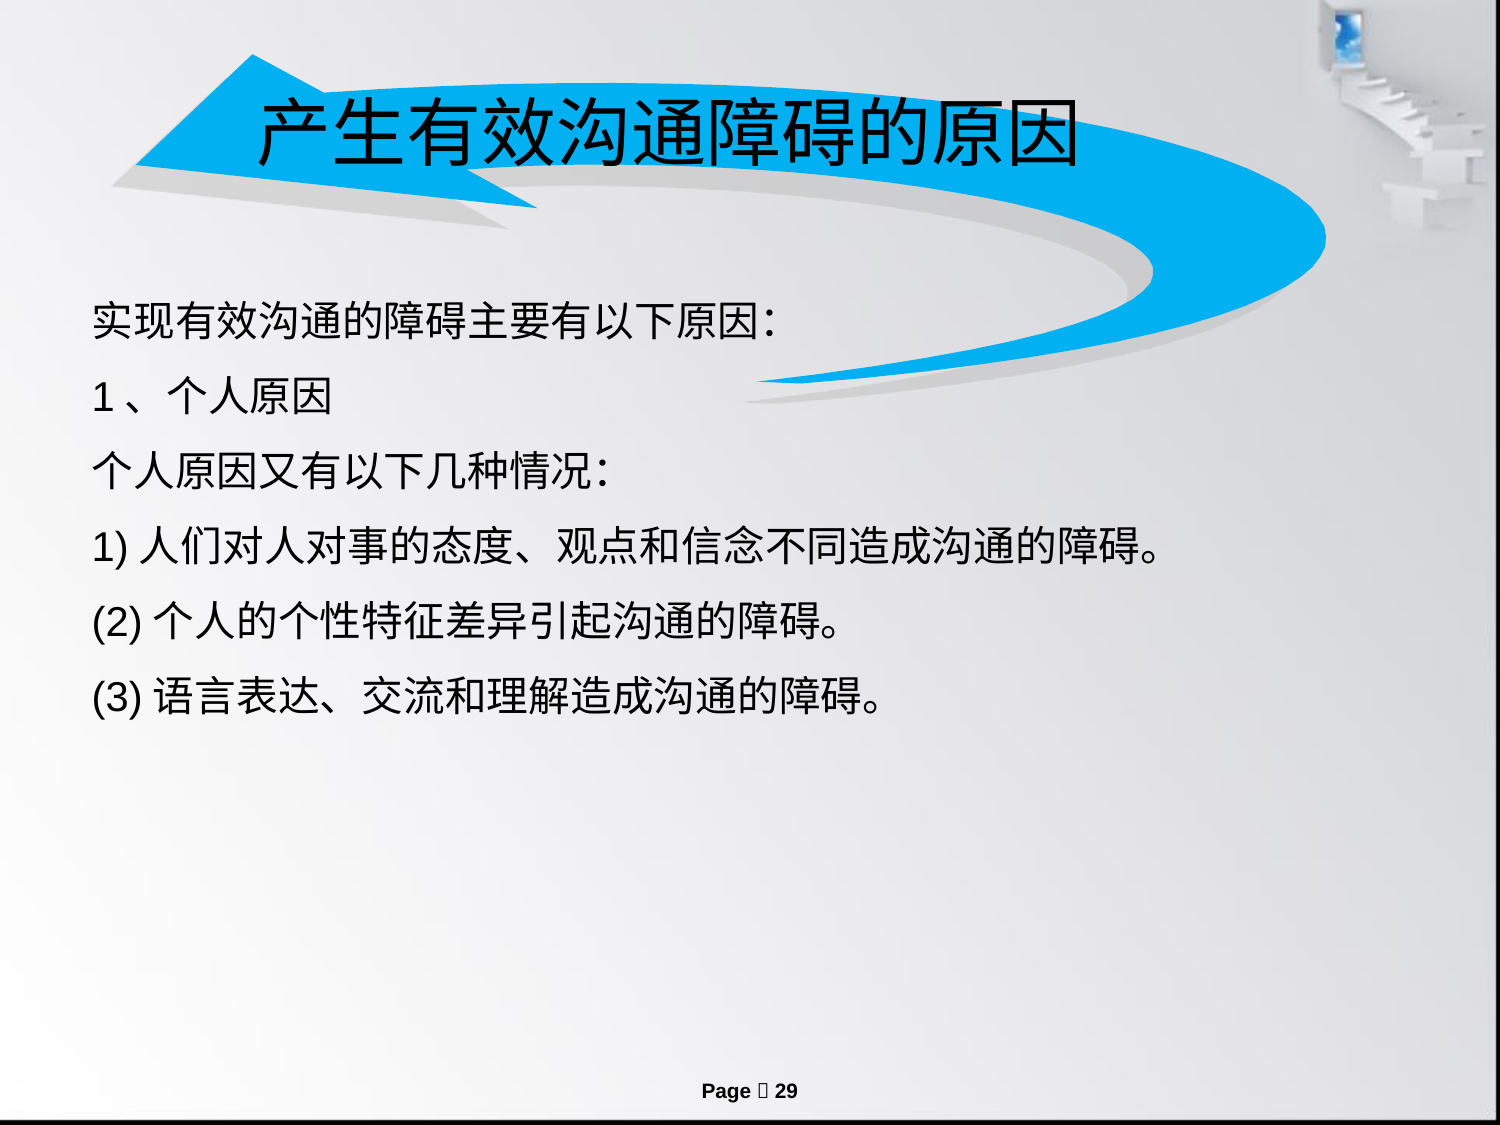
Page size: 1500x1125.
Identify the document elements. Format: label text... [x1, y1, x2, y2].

picture [0, 0, 1500, 1125]
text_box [135, 54, 1389, 384]
list 实现有效沟通的障碍主要有以下原因： 1、个人原因 个人原因又有以下几种情况： 1)人们对人对事的态度、观点和信念不同造成沟通的障碍。 (2)个人的个性特征差异引起沟通的障碍。 (3)语言表达、交流和理解造成沟通的障碍。 [76, 137, 1424, 988]
